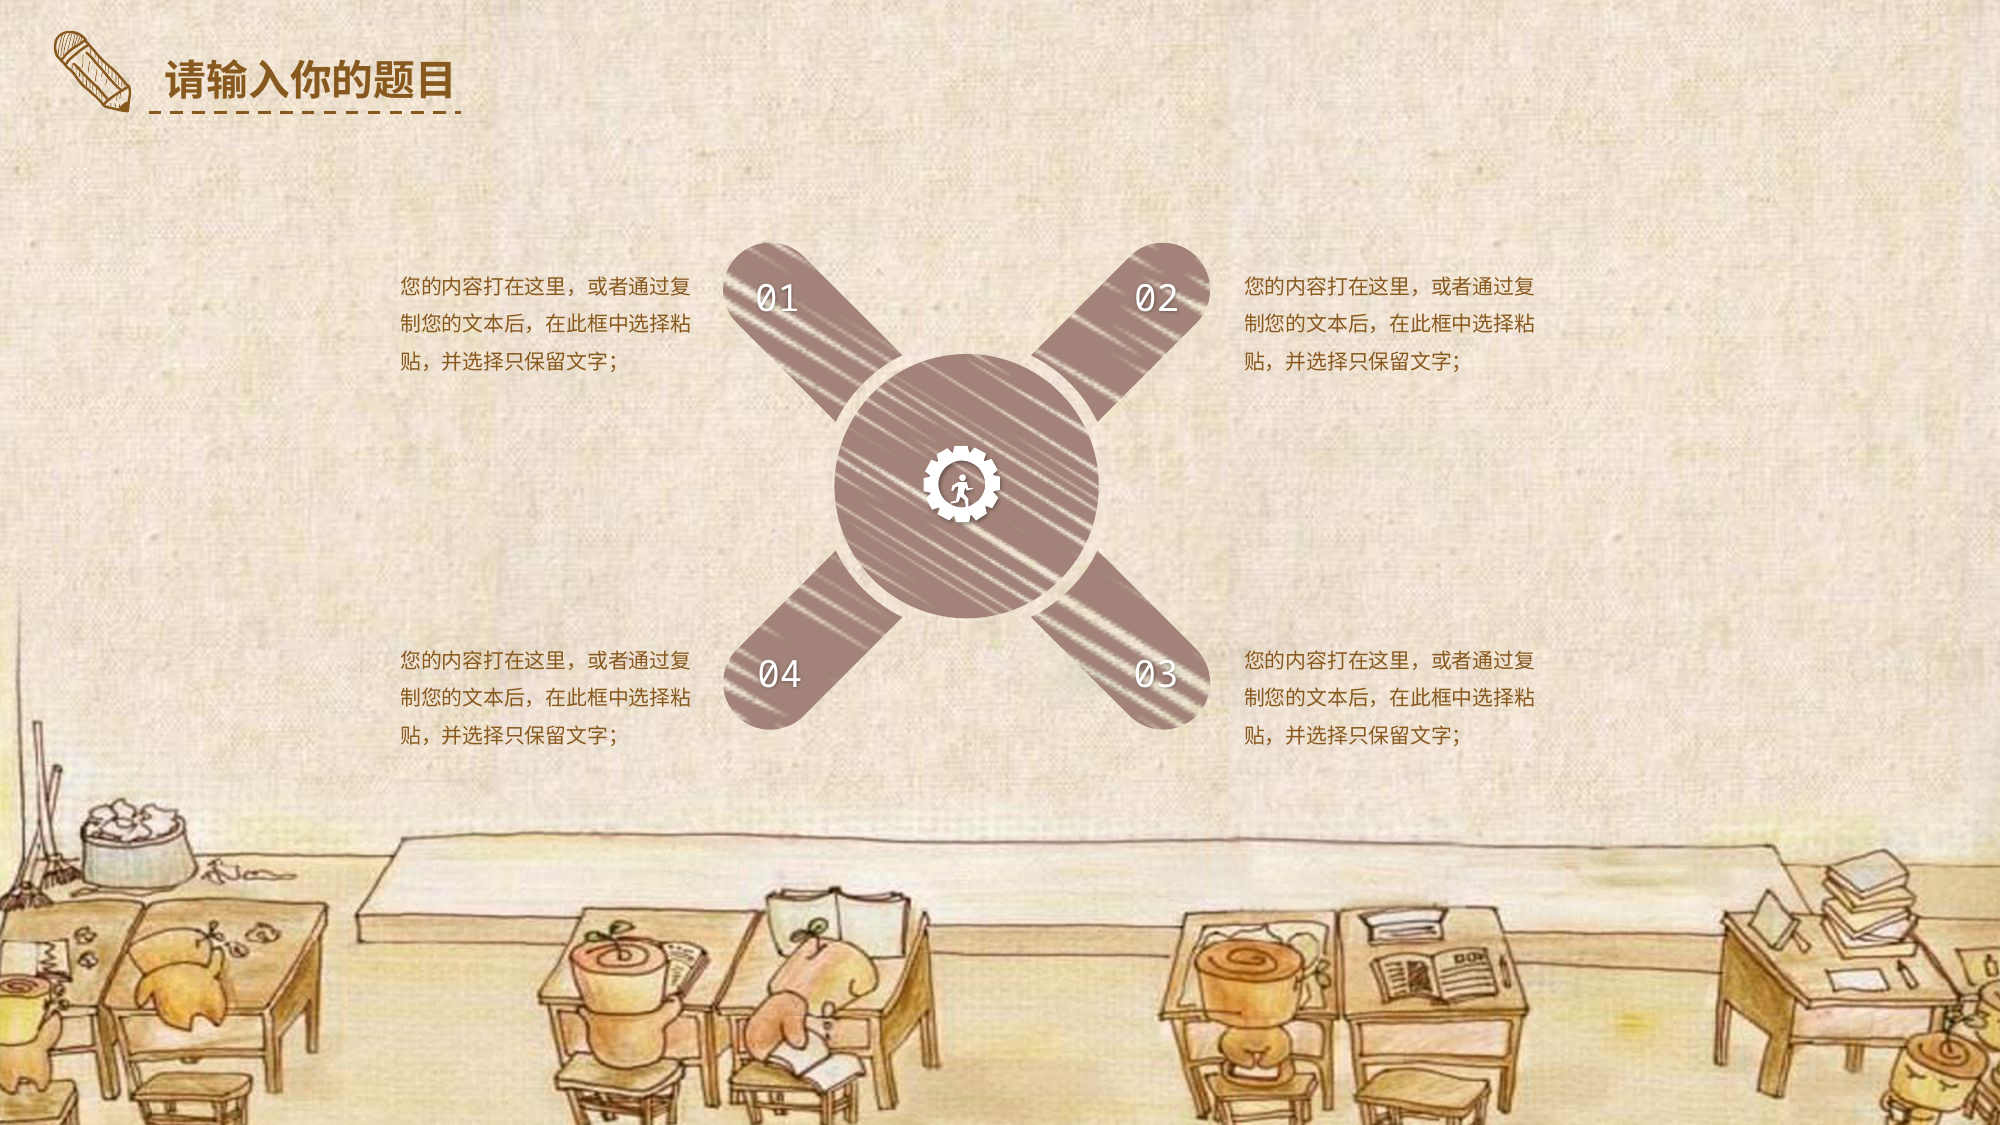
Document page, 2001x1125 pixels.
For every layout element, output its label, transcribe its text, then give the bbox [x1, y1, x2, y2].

text_box [1032, 551, 1189, 705]
text_box 02 [1119, 266, 1194, 327]
text_box 您的内容打在这里，或者通过复制您的文本后，在此框中选择粘贴，并选择只保留文字； [1229, 253, 1561, 381]
picture [0, 0, 2000, 1125]
text_box [723, 645, 813, 730]
text_box 您的内容打在这里，或者通过复制您的文本后，在此框中选择粘贴，并选择只保留文字； [1229, 627, 1561, 755]
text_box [834, 353, 1099, 619]
text_box [723, 242, 814, 326]
text_box 03 [1118, 642, 1194, 703]
text_box [1120, 242, 1211, 322]
text_box [1033, 268, 1189, 421]
text_box 您的内容打在这里，或者通过复制您的文本后，在此框中选择粘贴，并选择只保留文字； [385, 253, 717, 381]
text_box 您的内容打在这里，或者通过复制您的文本后，在此框中选择粘贴，并选择只保留文字； [385, 627, 717, 755]
text_box 01 [740, 266, 815, 327]
text_box 04 [742, 642, 818, 703]
text_box [745, 552, 901, 699]
text_box [1120, 651, 1211, 730]
text_box [744, 271, 901, 421]
